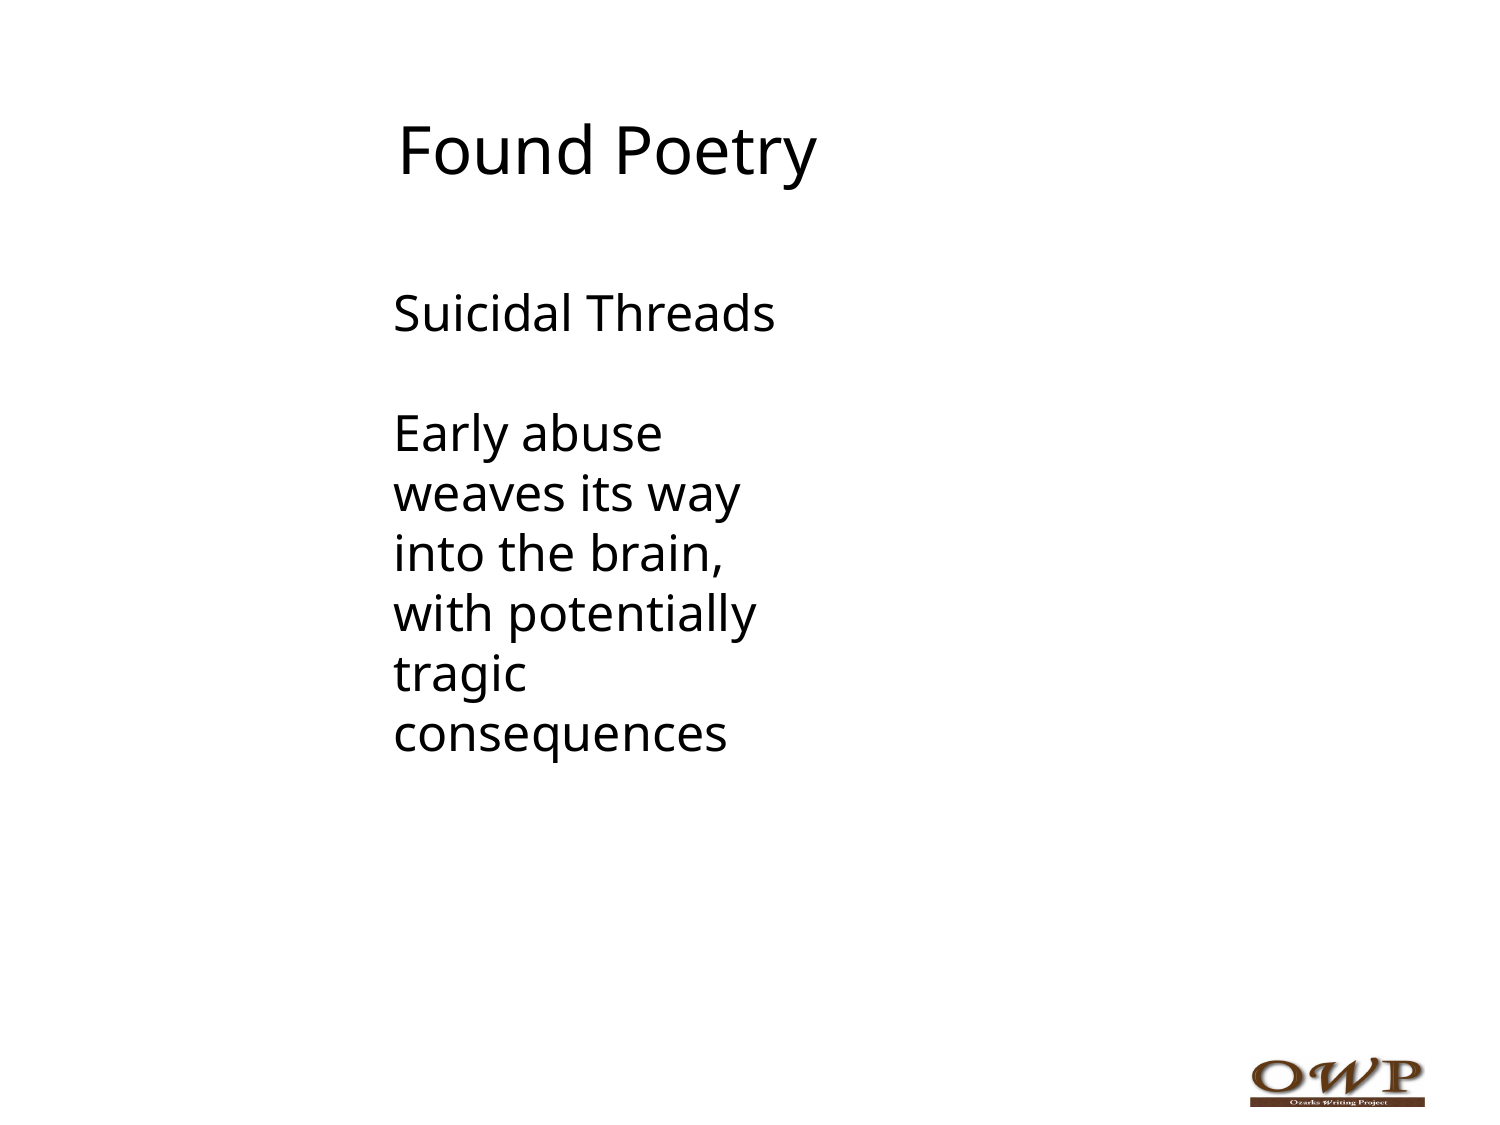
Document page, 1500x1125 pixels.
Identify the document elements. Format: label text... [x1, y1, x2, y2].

list Suicidal Threads Early abuse weaves its way into the brain, with potentially tragic consequences [378, 265, 1500, 1009]
picture [1250, 1055, 1426, 1108]
title Found Poetry [382, 54, 1500, 243]
